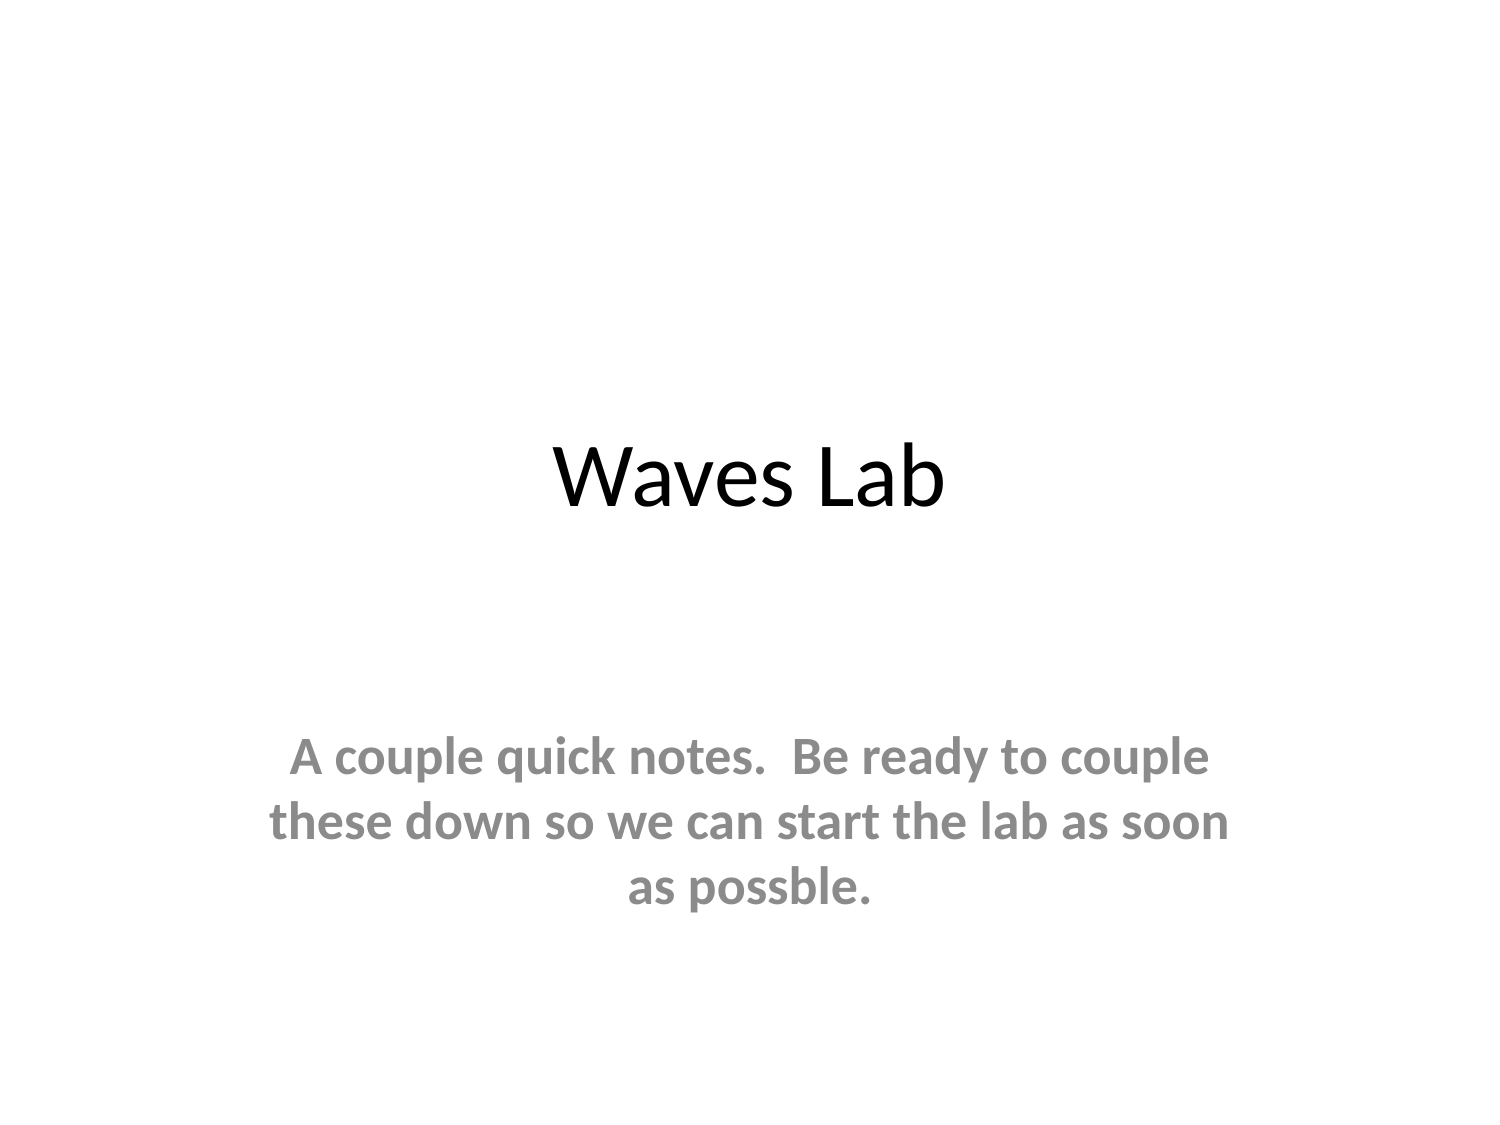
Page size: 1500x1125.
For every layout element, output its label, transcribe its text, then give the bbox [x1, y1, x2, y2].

title Waves Lab [112, 349, 1388, 591]
subtitle A couple quick notes. Be ready to couple these down so we can start the lab as soon as possble. [225, 637, 1275, 925]
